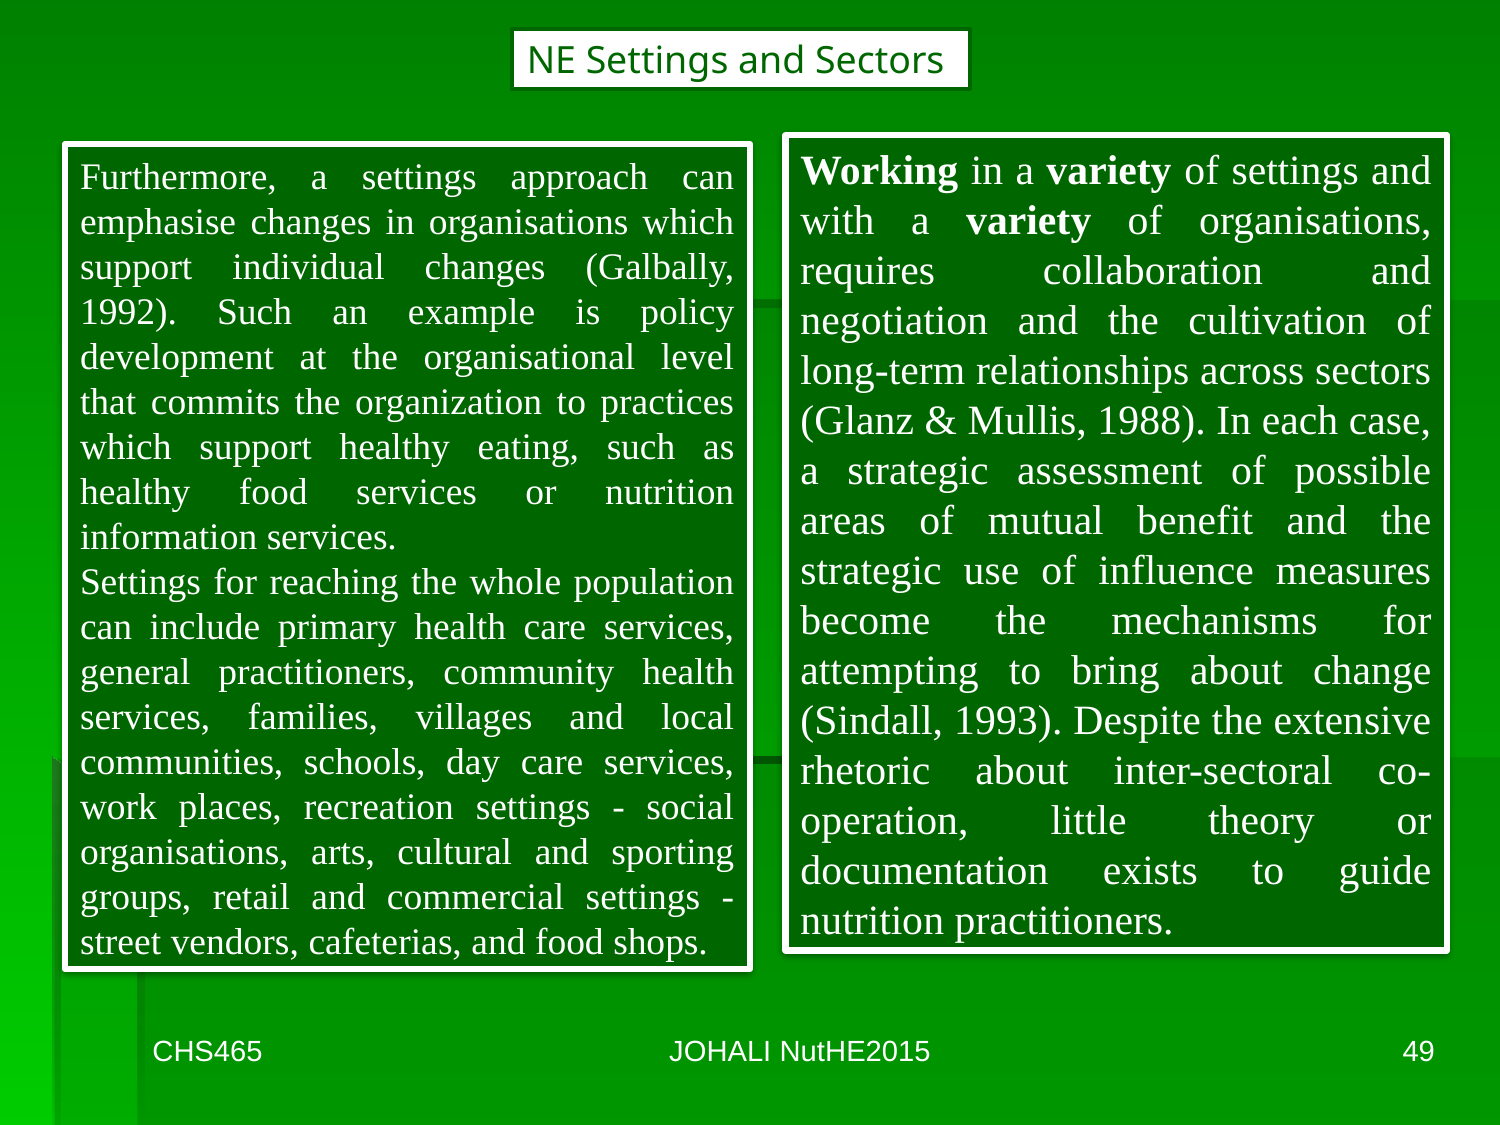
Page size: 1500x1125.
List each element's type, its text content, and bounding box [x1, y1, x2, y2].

text_box NE Settings and Sectors [510, 27, 972, 91]
text_box Furthermore, a settings approach can emphasise changes in organisations which support individual changes (Galbally, 1992). Such an example is policy development at the organisational level that commits the organization to practices which support healthy eating, such as healthy food services or nutrition information services. Settings for reaching the whole population can include primary health care services, general practitioners, community health services, families, villages and local communities, schools, day care services, work places, recreation settings - social organisations, arts, cultural and sporting groups, retail and commercial settings - street vendors, cafeterias, and food shops. [62, 141, 753, 972]
slide_number 49 [1137, 1024, 1451, 1103]
footer JOHALI NutHE2015 [562, 1024, 1038, 1103]
slide_number CHS465 [137, 1024, 450, 1103]
text_box Working in a variety of settings and with a variety of organisations, requires collaboration and negotiation and the cultivation of long-term relationships across sectors (Glanz & Mullis, 1988). In each case, a strategic assessment of possible areas of mutual benefit and the strategic use of influence measures become the mechanisms for attempting to bring about change (Sindall, 1993). Despite the extensive rhetoric about inter-sectoral co-operation, little theory or documentation exists to guide nutrition practitioners. [782, 132, 1450, 954]
